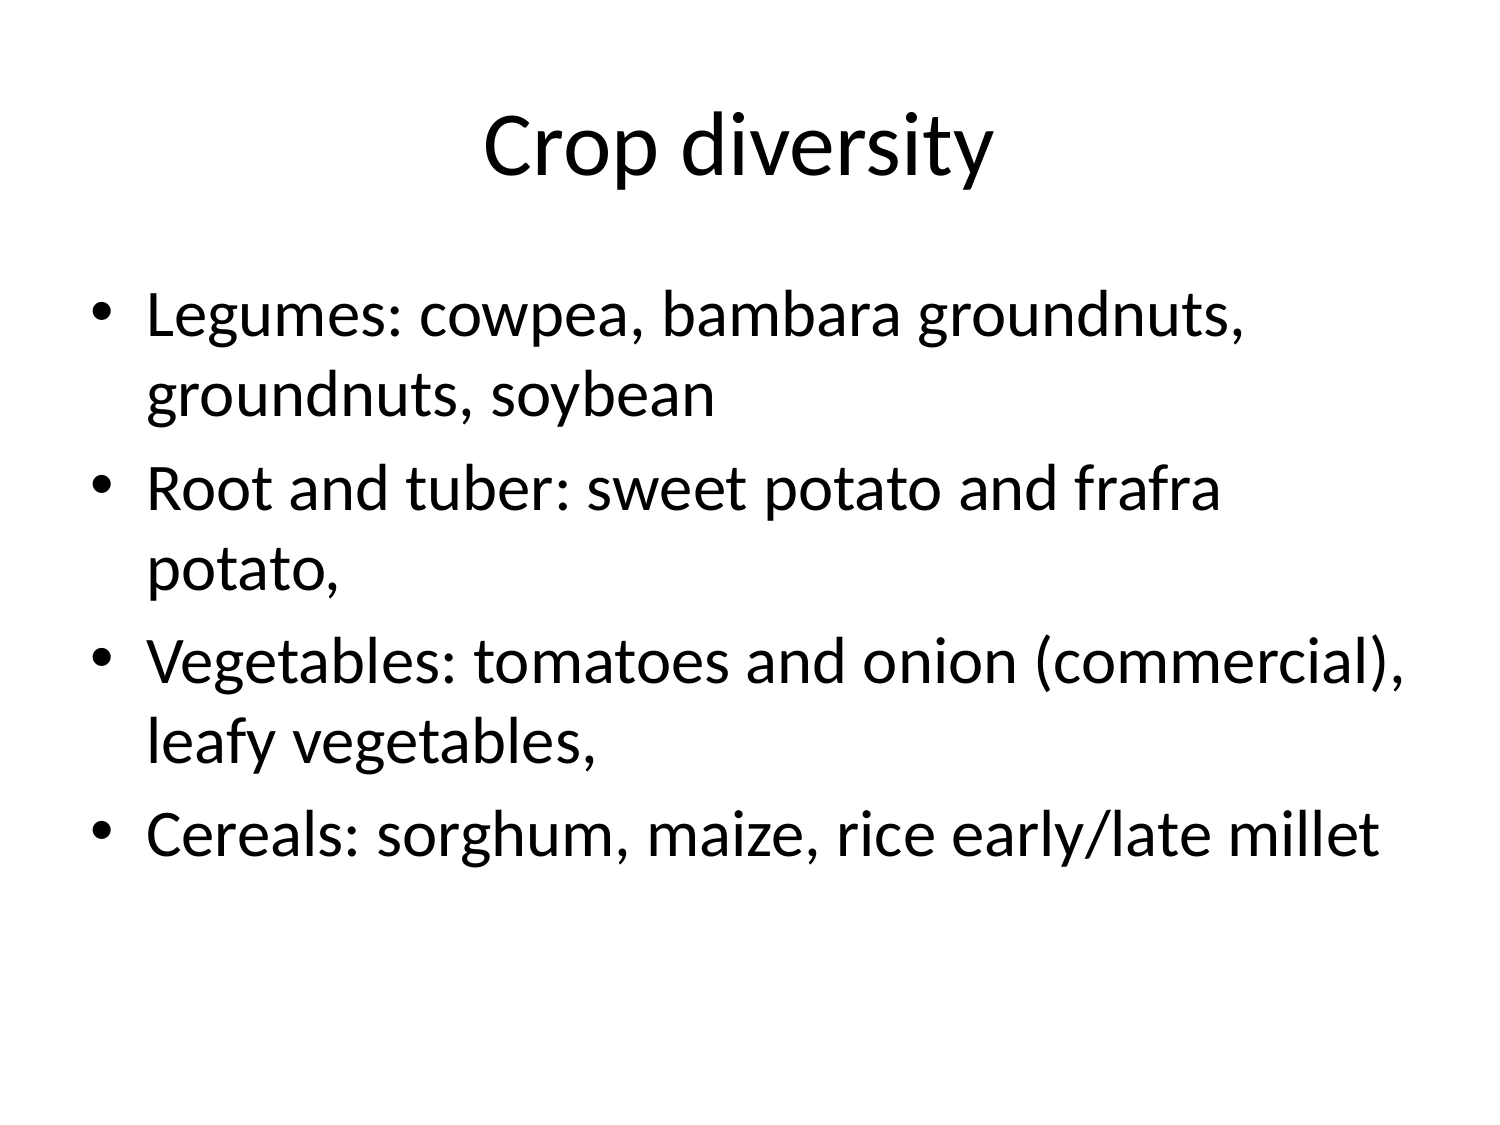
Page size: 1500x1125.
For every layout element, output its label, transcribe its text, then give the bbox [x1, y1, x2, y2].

title Crop diversity [75, 45, 1425, 233]
list Legumes: cowpea, bambara groundnuts, groundnuts, soybean Root and tuber: sweet potato and frafra potato, Vegetables: tomatoes and onion (commercial), leafy vegetables, Cereals: sorghum, maize, rice early/late millet [75, 262, 1425, 1005]
